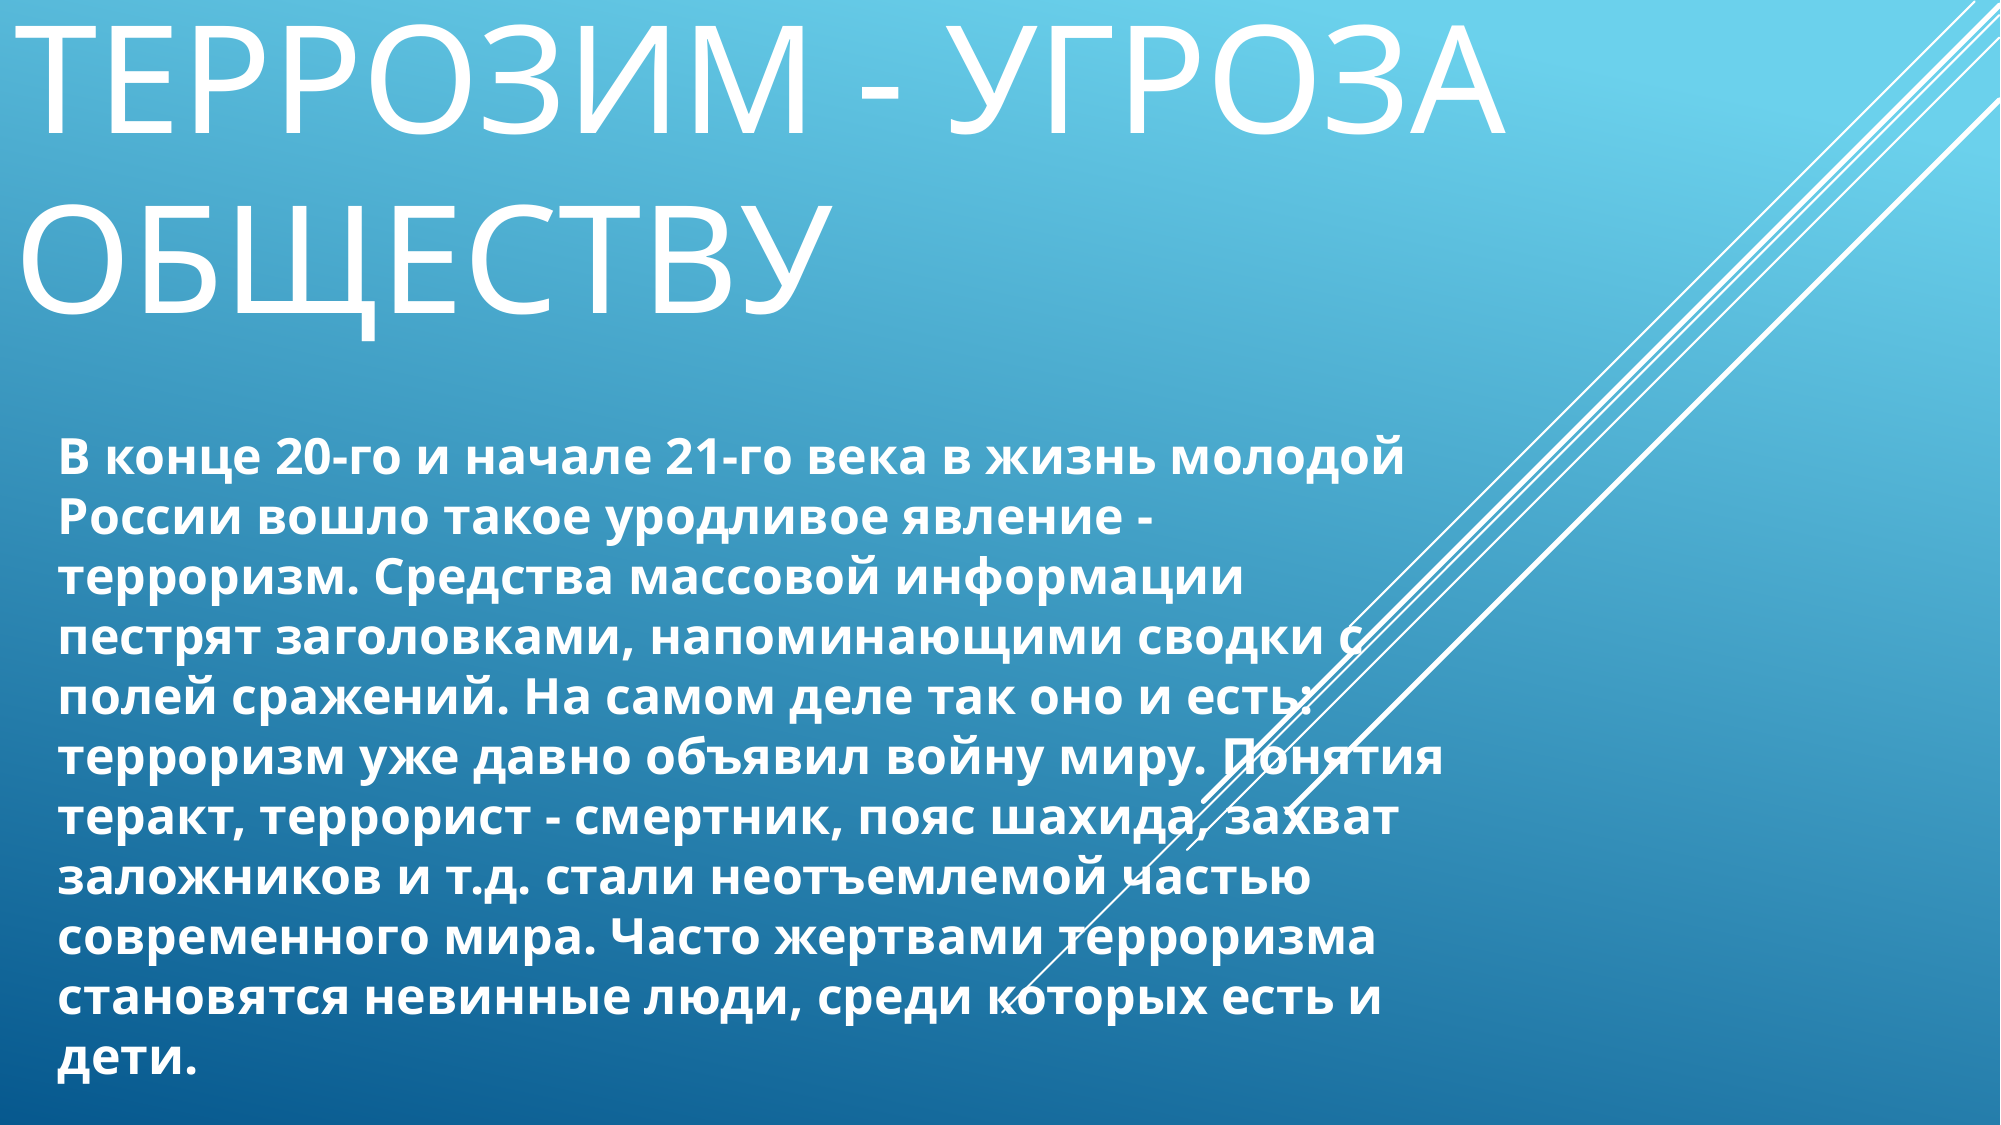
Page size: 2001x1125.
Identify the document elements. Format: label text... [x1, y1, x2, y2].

title Террозим - угроза обществу [0, 0, 1995, 352]
subtitle В конце 20-го и начале 21-го века в жизнь молодой России вошло такое уродливое явление - терроризм. Средства массовой информации пестрят заголовками, напоминающими сводки с полей сражений. На самом деле так оно и есть: терроризм уже давно объявил войну миру. Понятия теракт, террорист - смертник, пояс шахида, захват заложников и т.д. стали неотъемлемой частью современного мира. Часто жертвами терроризма становятся невинные люди, среди которых есть и дети. [42, 417, 1468, 737]
